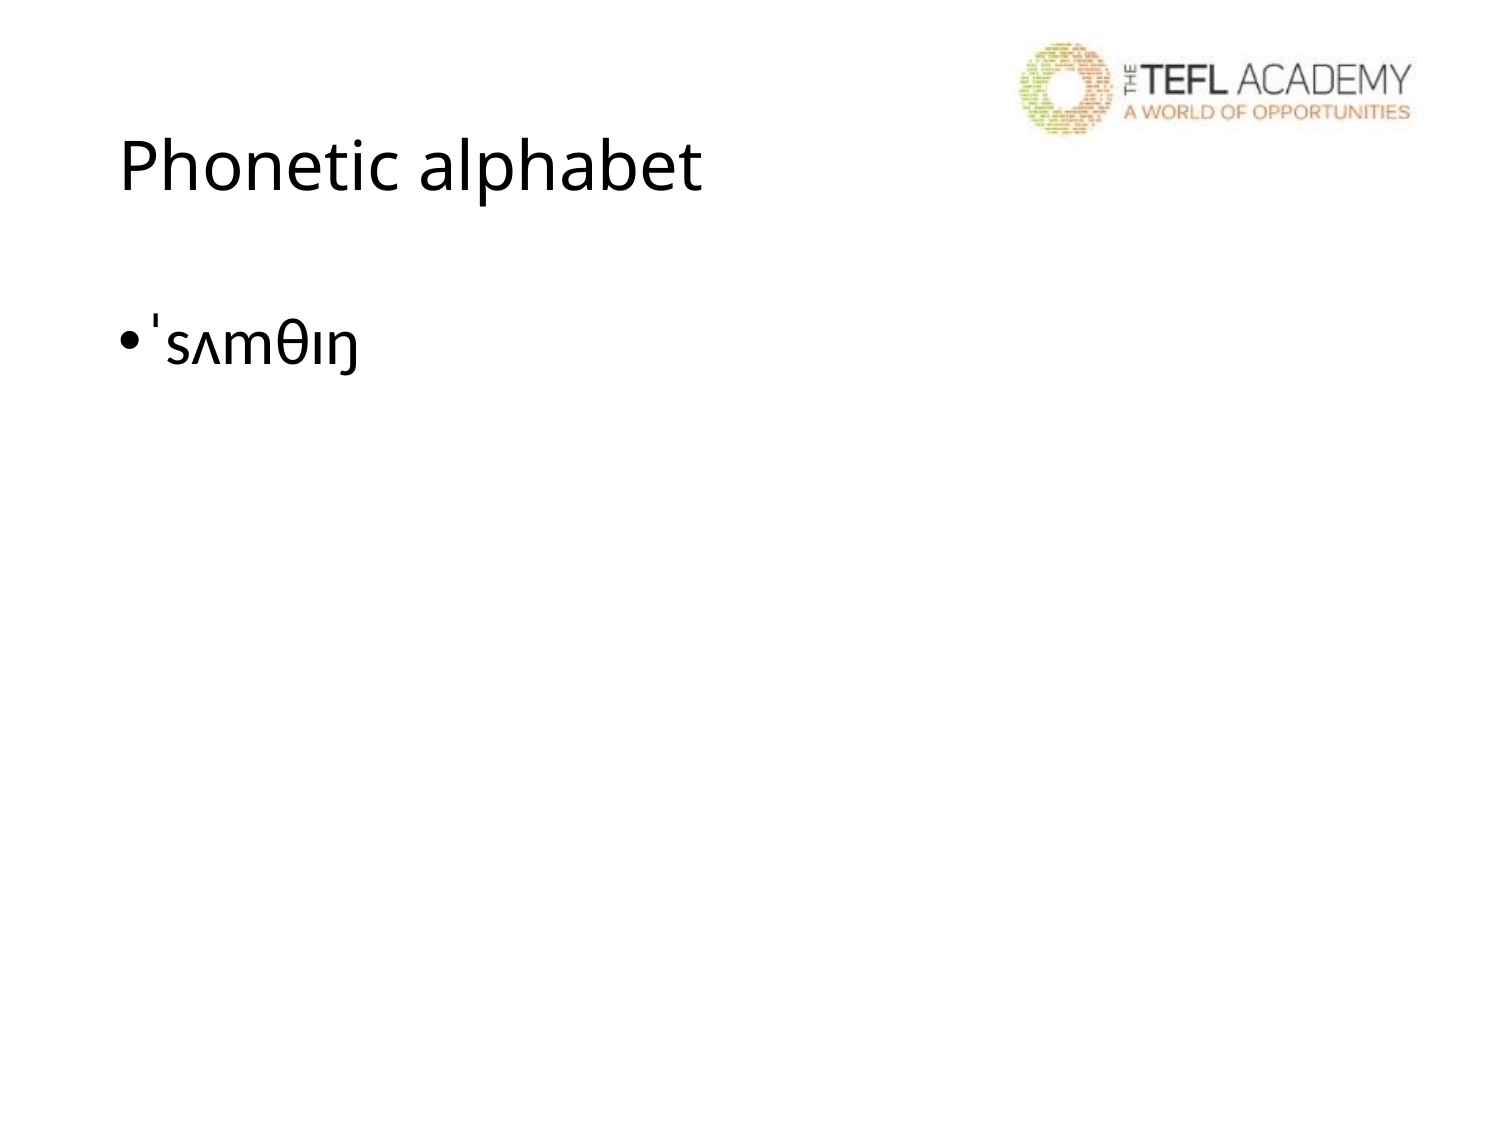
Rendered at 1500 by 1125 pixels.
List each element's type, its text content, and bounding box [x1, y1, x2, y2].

picture [1002, 30, 1446, 157]
list ˈsʌmθɪŋ [103, 299, 1397, 1014]
title Phonetic alphabet [103, 59, 1397, 278]
